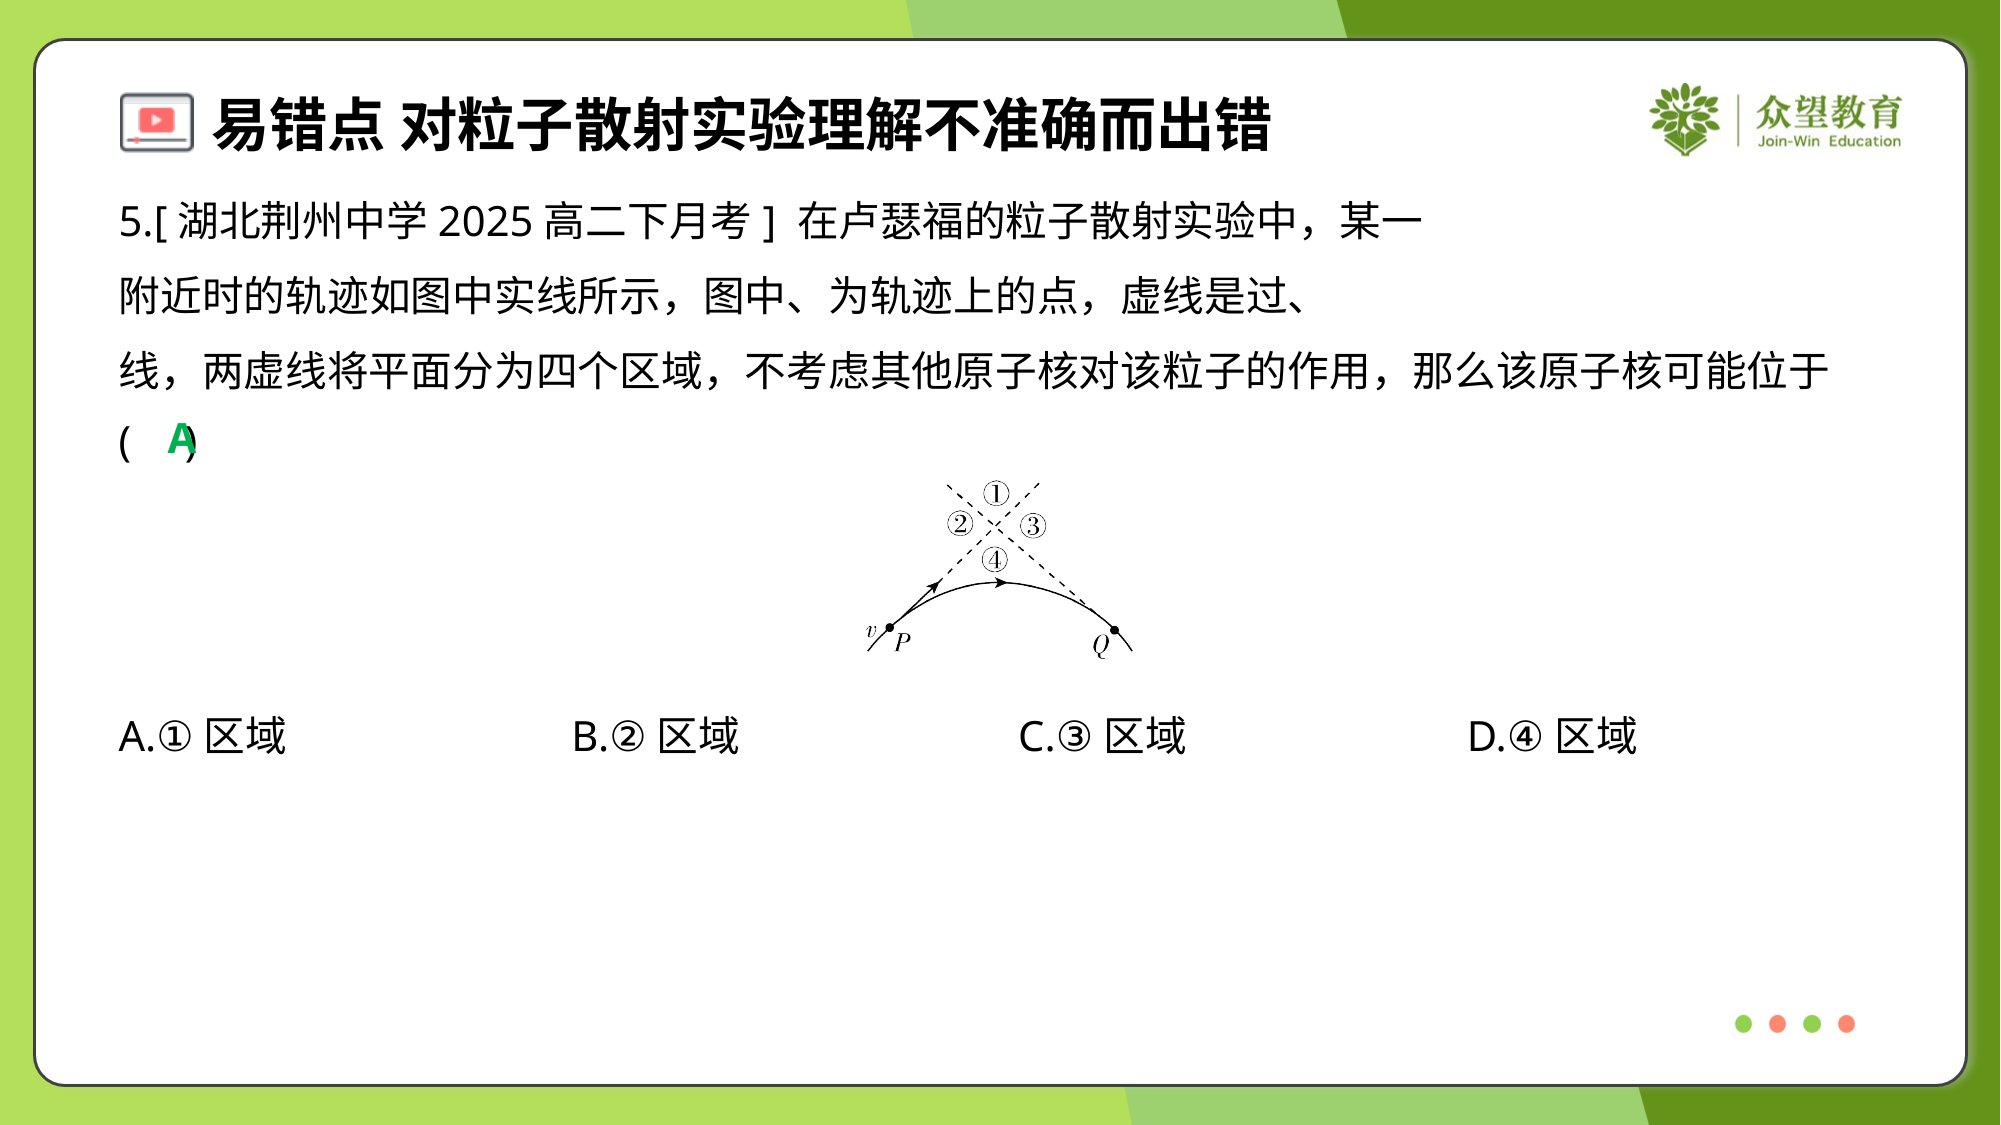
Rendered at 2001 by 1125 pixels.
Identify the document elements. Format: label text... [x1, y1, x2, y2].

text_box A [151, 391, 213, 456]
picture [0, 0, 2000, 1125]
text_box A.①区域 B.②区域 C.③区域 D.④区域 [118, 684, 1883, 751]
